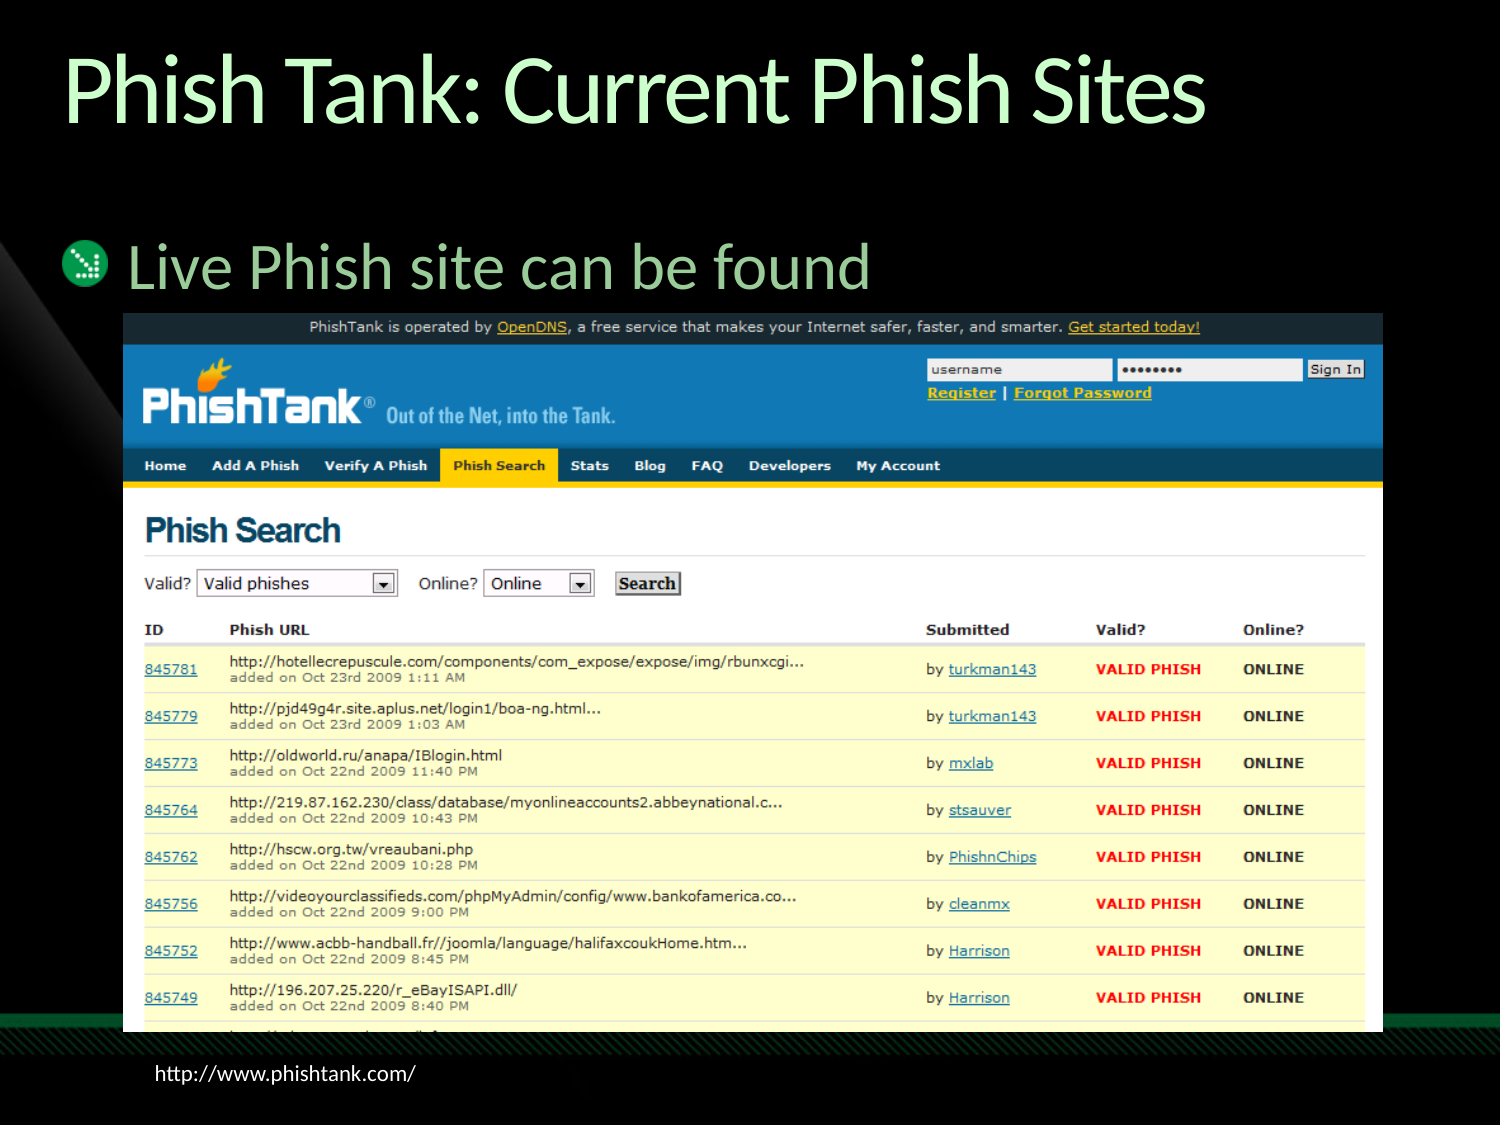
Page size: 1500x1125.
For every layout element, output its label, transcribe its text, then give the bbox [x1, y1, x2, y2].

picture [0, 0, 1500, 1125]
title Phish Tank: Current Phish Sites [62, 37, 1438, 147]
list Live Phish site can be found [62, 231, 1438, 980]
text_box http://www.phishtank.com/ [139, 1051, 432, 1094]
